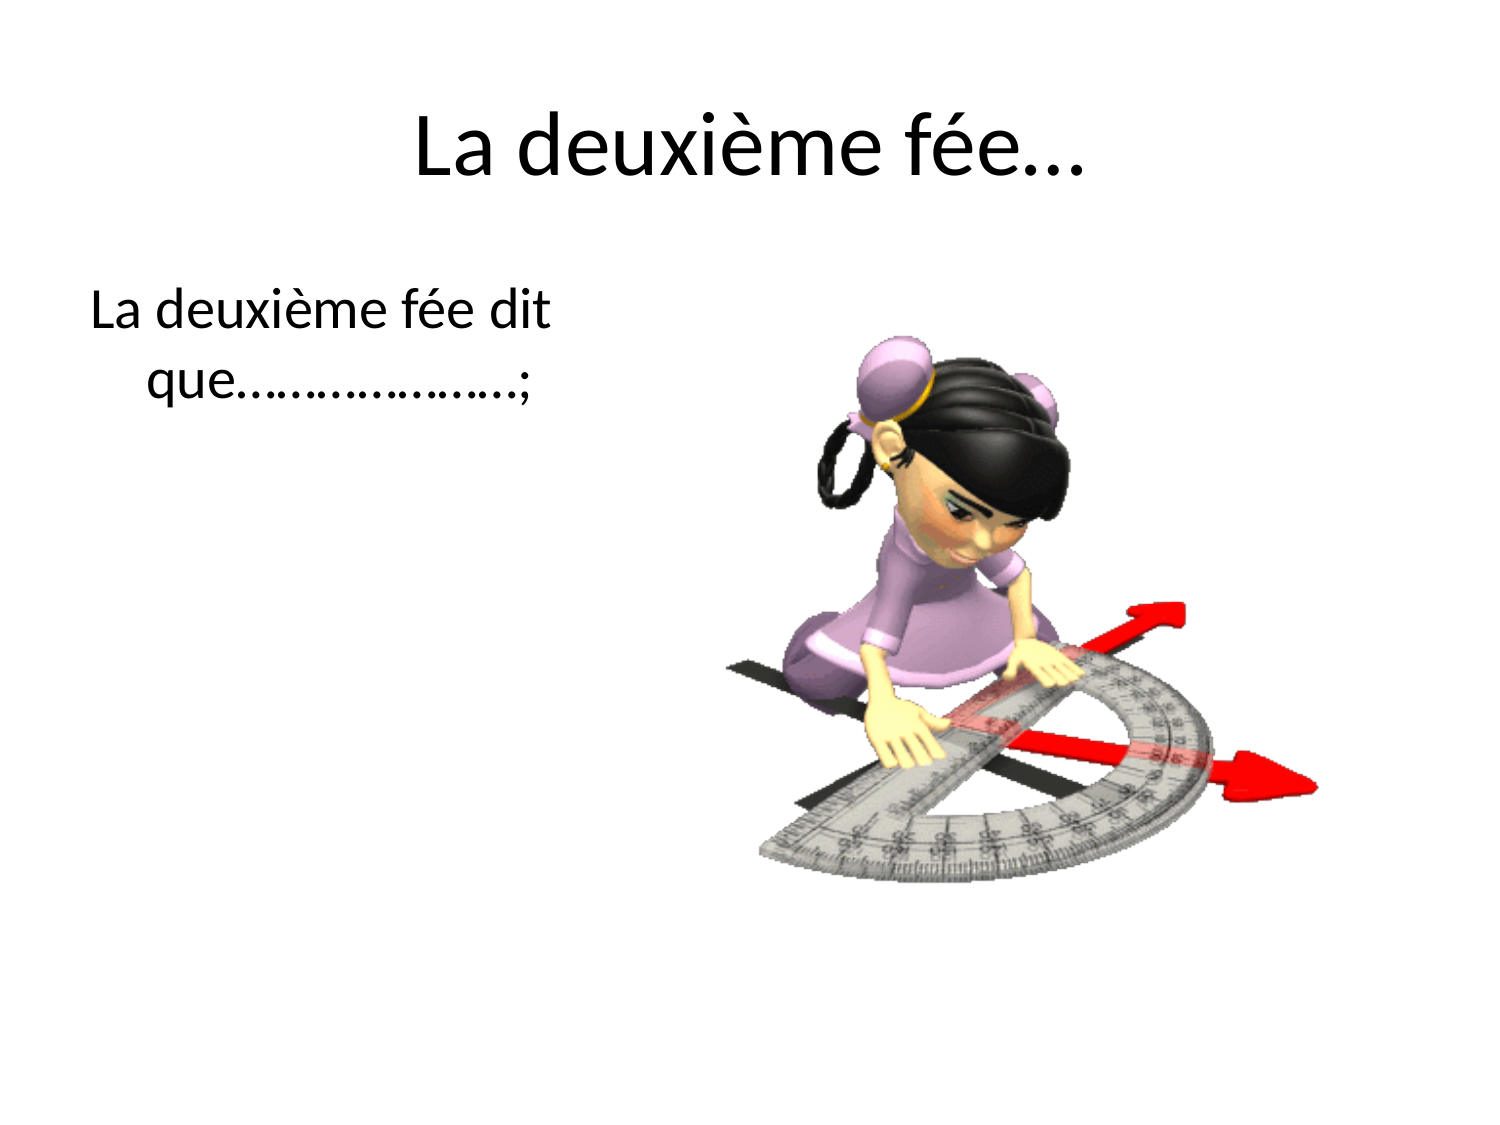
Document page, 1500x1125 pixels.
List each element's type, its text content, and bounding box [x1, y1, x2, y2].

title La deuxième fée… [75, 45, 1425, 233]
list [649, 299, 1412, 909]
list La deuxième fée dit que…………………; [75, 262, 738, 1005]
